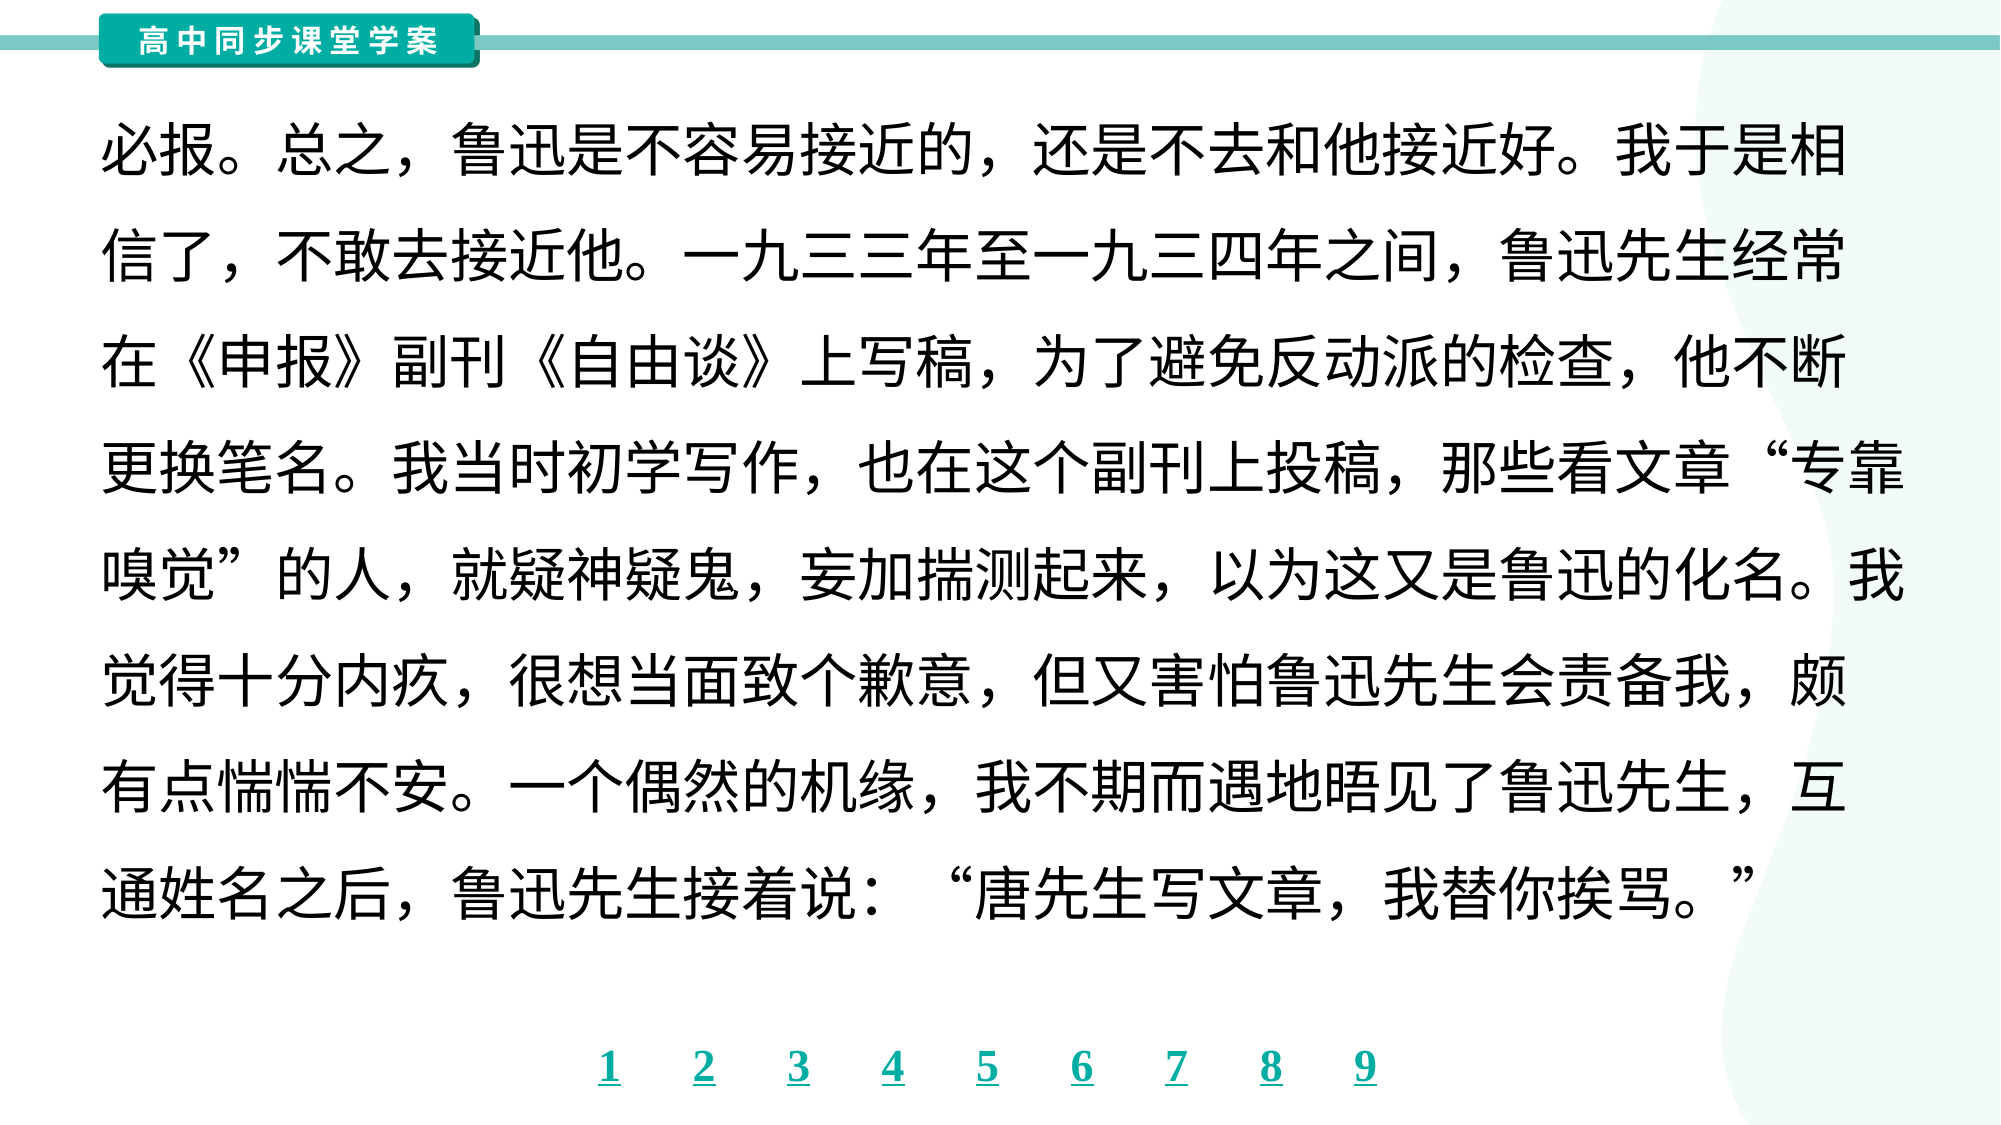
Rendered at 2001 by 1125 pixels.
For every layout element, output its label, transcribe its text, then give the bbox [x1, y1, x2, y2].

text_box 必报。总之，鲁迅是不容易接近的，还是不去和他接近好。我于是相 信了，不敢去接近他。一九三三年至一九三四年之间，鲁迅先生经常 在《申报》副刊《自由谈》上写稿，为了避免反动派的检查，他不断 更换笔名。我当时初学写作，也在这个副刊上投稿，那些看文章“专靠 嗅觉”的人，就疑神疑鬼，妄加揣测起来，以为这又是鲁迅的化名。我 觉得十分内疚，很想当面致个歉意，但又害怕鲁迅先生会责备我，颇 有点惴惴不安。一个偶然的机缘，我不期而遇地晤见了鲁迅先生，互 通姓名之后，鲁迅先生接着说：“唐先生写文章，我替你挨骂。” [100, 76, 1899, 927]
picture [0, 0, 2000, 1125]
